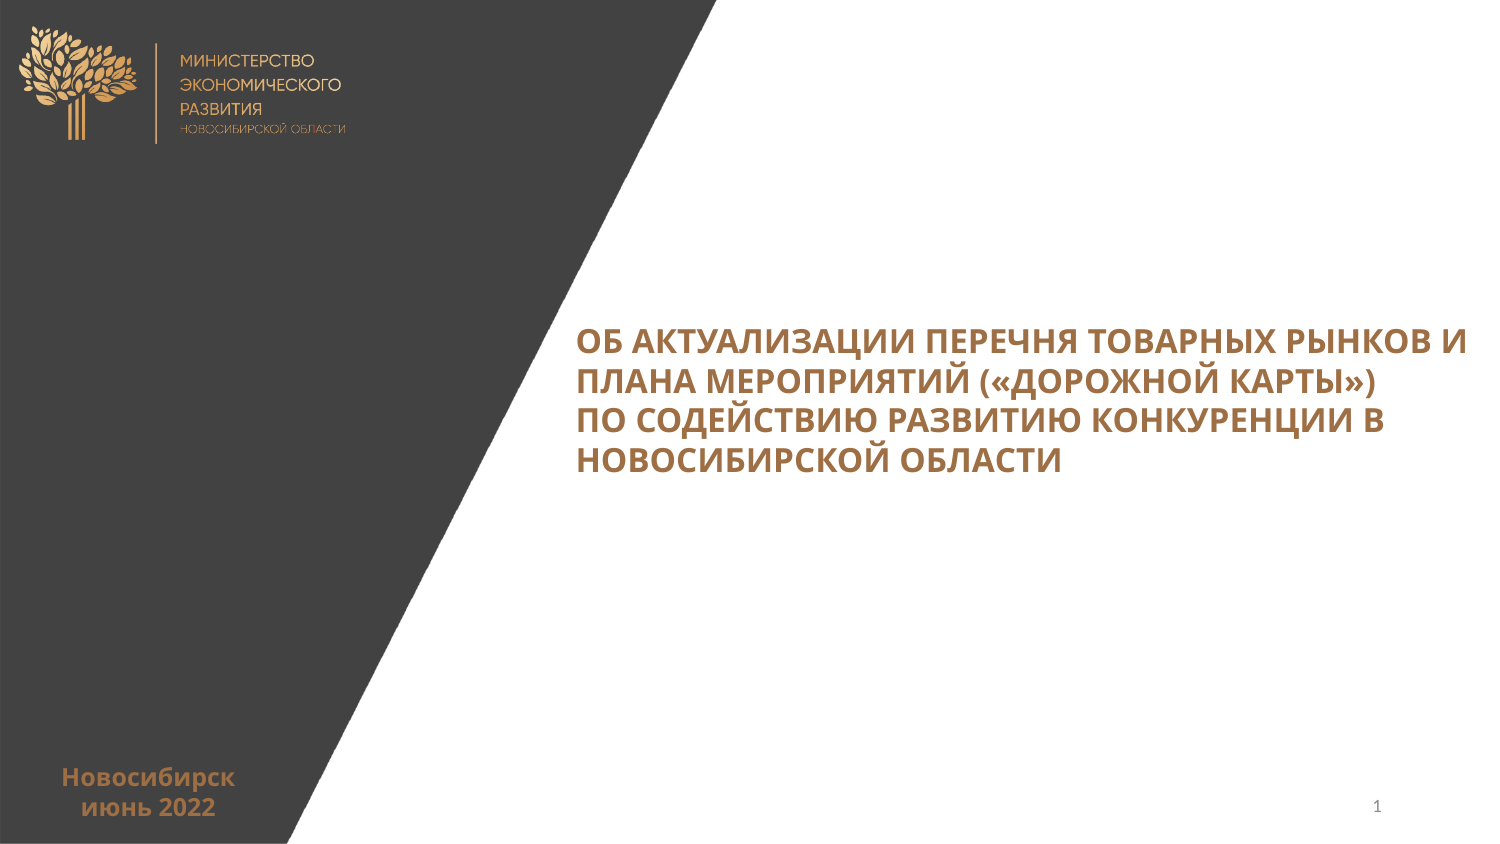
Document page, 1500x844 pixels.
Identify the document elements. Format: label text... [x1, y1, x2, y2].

text_box ОБ АКТУАЛИЗАЦИИ ПЕРЕЧНЯ ТОВАРНЫХ РЫНКОВ И ПЛАНА МЕРОПРИЯТИЙ («ДОРОЖНОЙ КАРТЫ») ПО СОДЕЙСТВИЮ РАЗВИТИЮ КОНКУРЕНЦИИ В НОВОСИБИРСКОЙ ОБЛАСТИ [717, 312, 1495, 487]
slide_number 1 [1059, 782, 1397, 827]
picture [0, 0, 717, 844]
